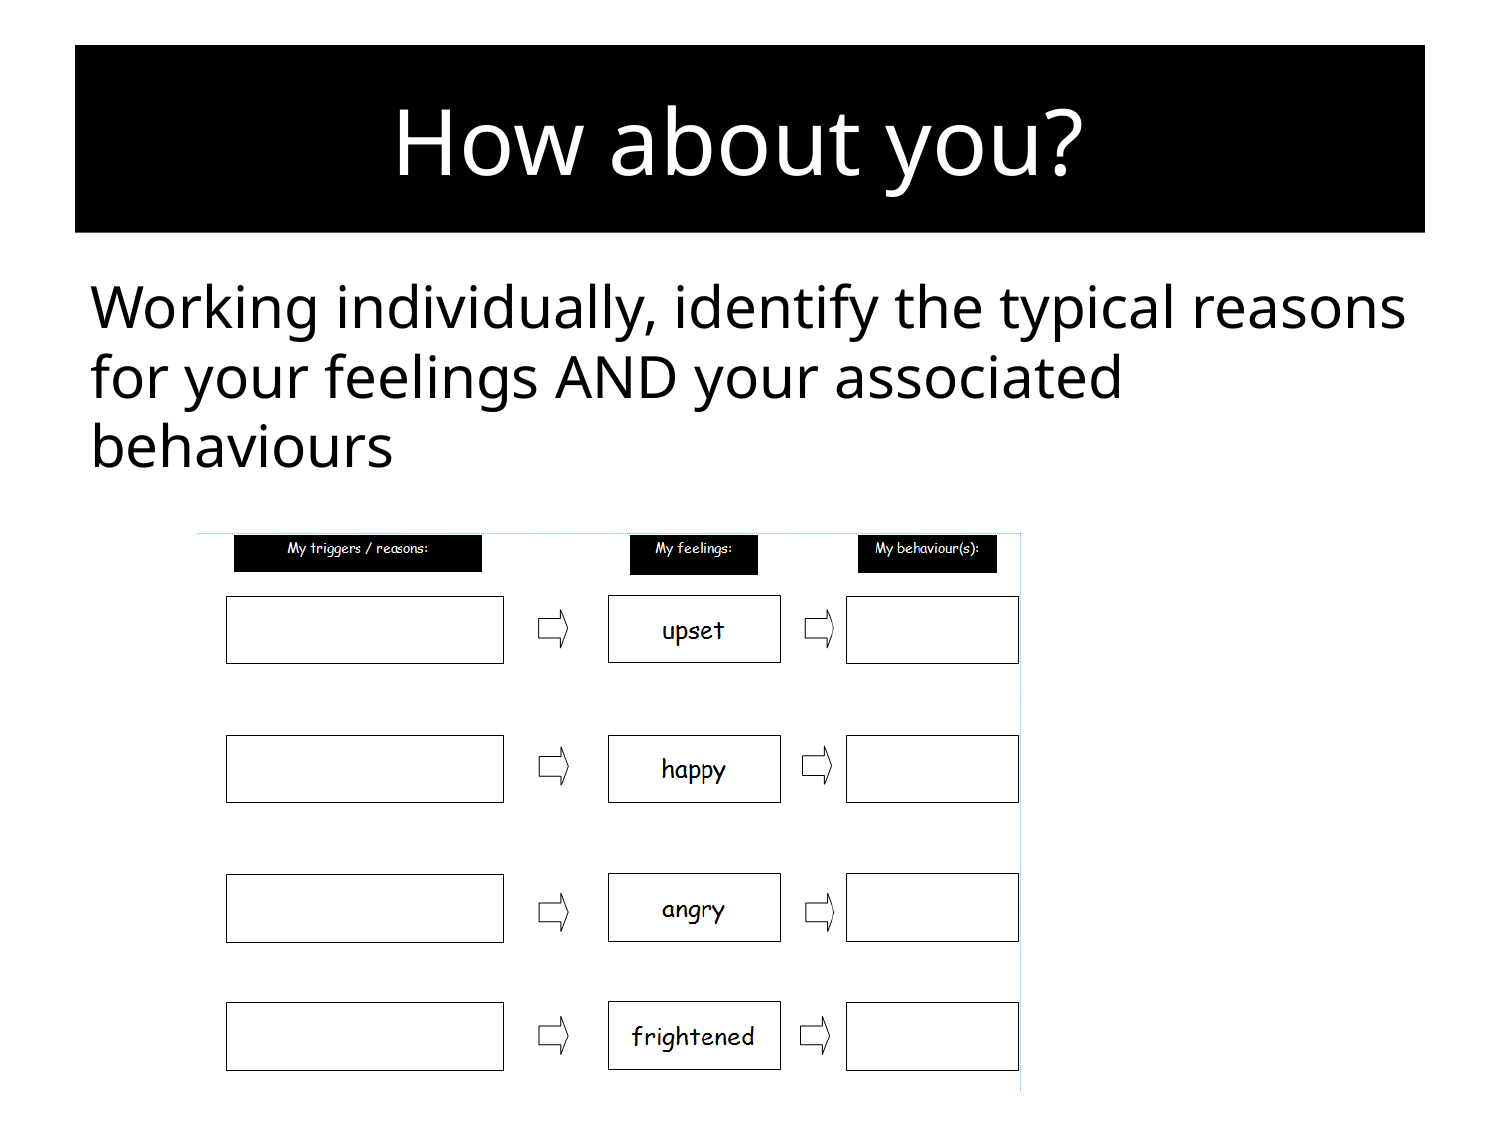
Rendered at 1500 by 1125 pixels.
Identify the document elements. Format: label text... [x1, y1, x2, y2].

title How about you? [75, 45, 1425, 233]
list Working individually, identify the typical reasons for your feelings AND your associated behaviours [75, 262, 1425, 539]
picture [196, 518, 1036, 1092]
